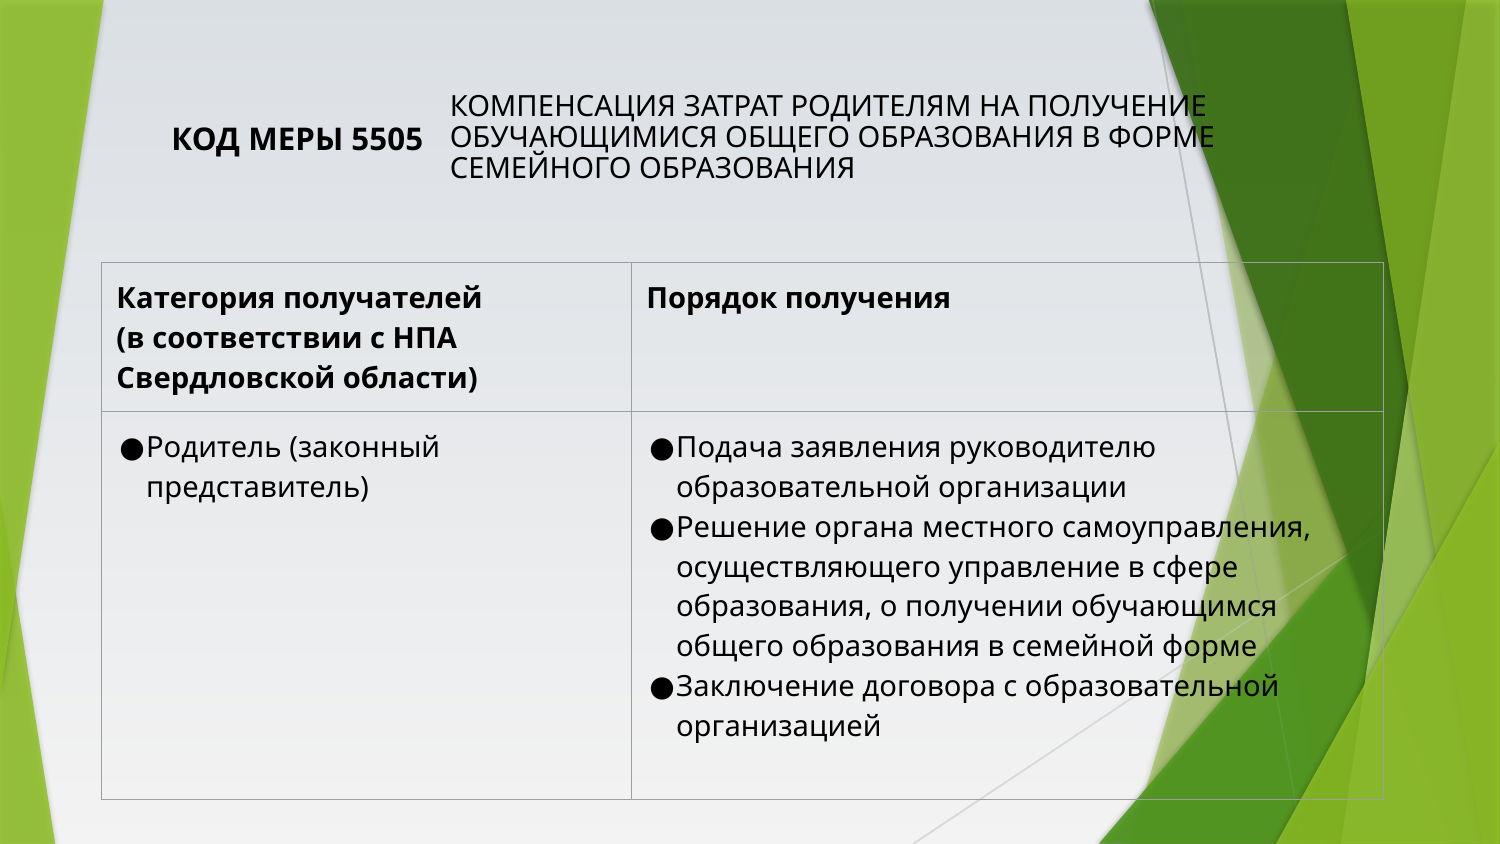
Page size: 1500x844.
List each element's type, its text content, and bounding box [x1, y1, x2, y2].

table_header Порядок получения [632, 263, 1383, 411]
table_cell Подача заявления руководителю образовательной организации Решение органа местного самоуправления, осуществляющего управление в сфере образования, о получении обучающимся общего образования в семейной форме Заключение договора с образовательной организацией [632, 412, 1383, 799]
table_cell Родитель (законный представитель) [102, 412, 631, 799]
text_box КОД МЕРЫ 5505 [122, 79, 439, 196]
text_box Компенсация затрат родителям на получение обучающимися общего образования в форме семейного образования [438, 79, 1384, 197]
table_header Категория получателей (в соответствии с НПА Свердловской области) [102, 263, 631, 411]
